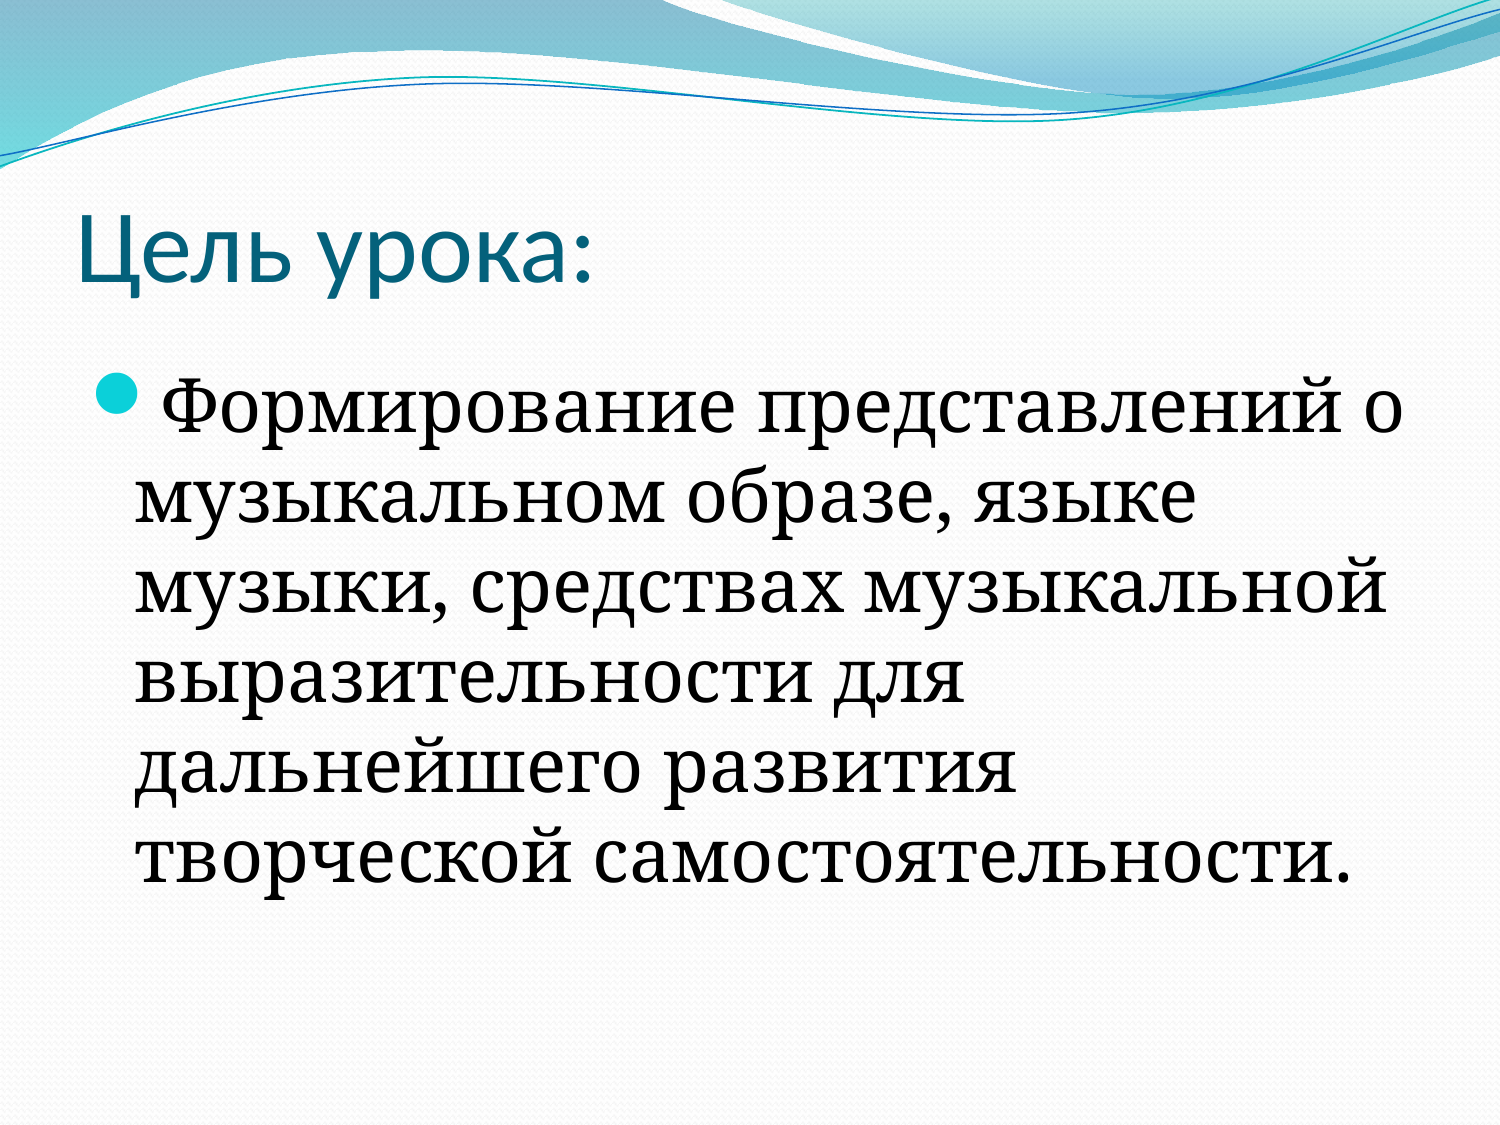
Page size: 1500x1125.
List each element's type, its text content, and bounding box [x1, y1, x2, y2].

title Цель урока: [74, 115, 1426, 304]
list Формирование представлений о музыкальном образе, языке музыки, средствах музыкальной выразительности для дальнейшего развития творческой самостоятельности. [74, 349, 1426, 1038]
